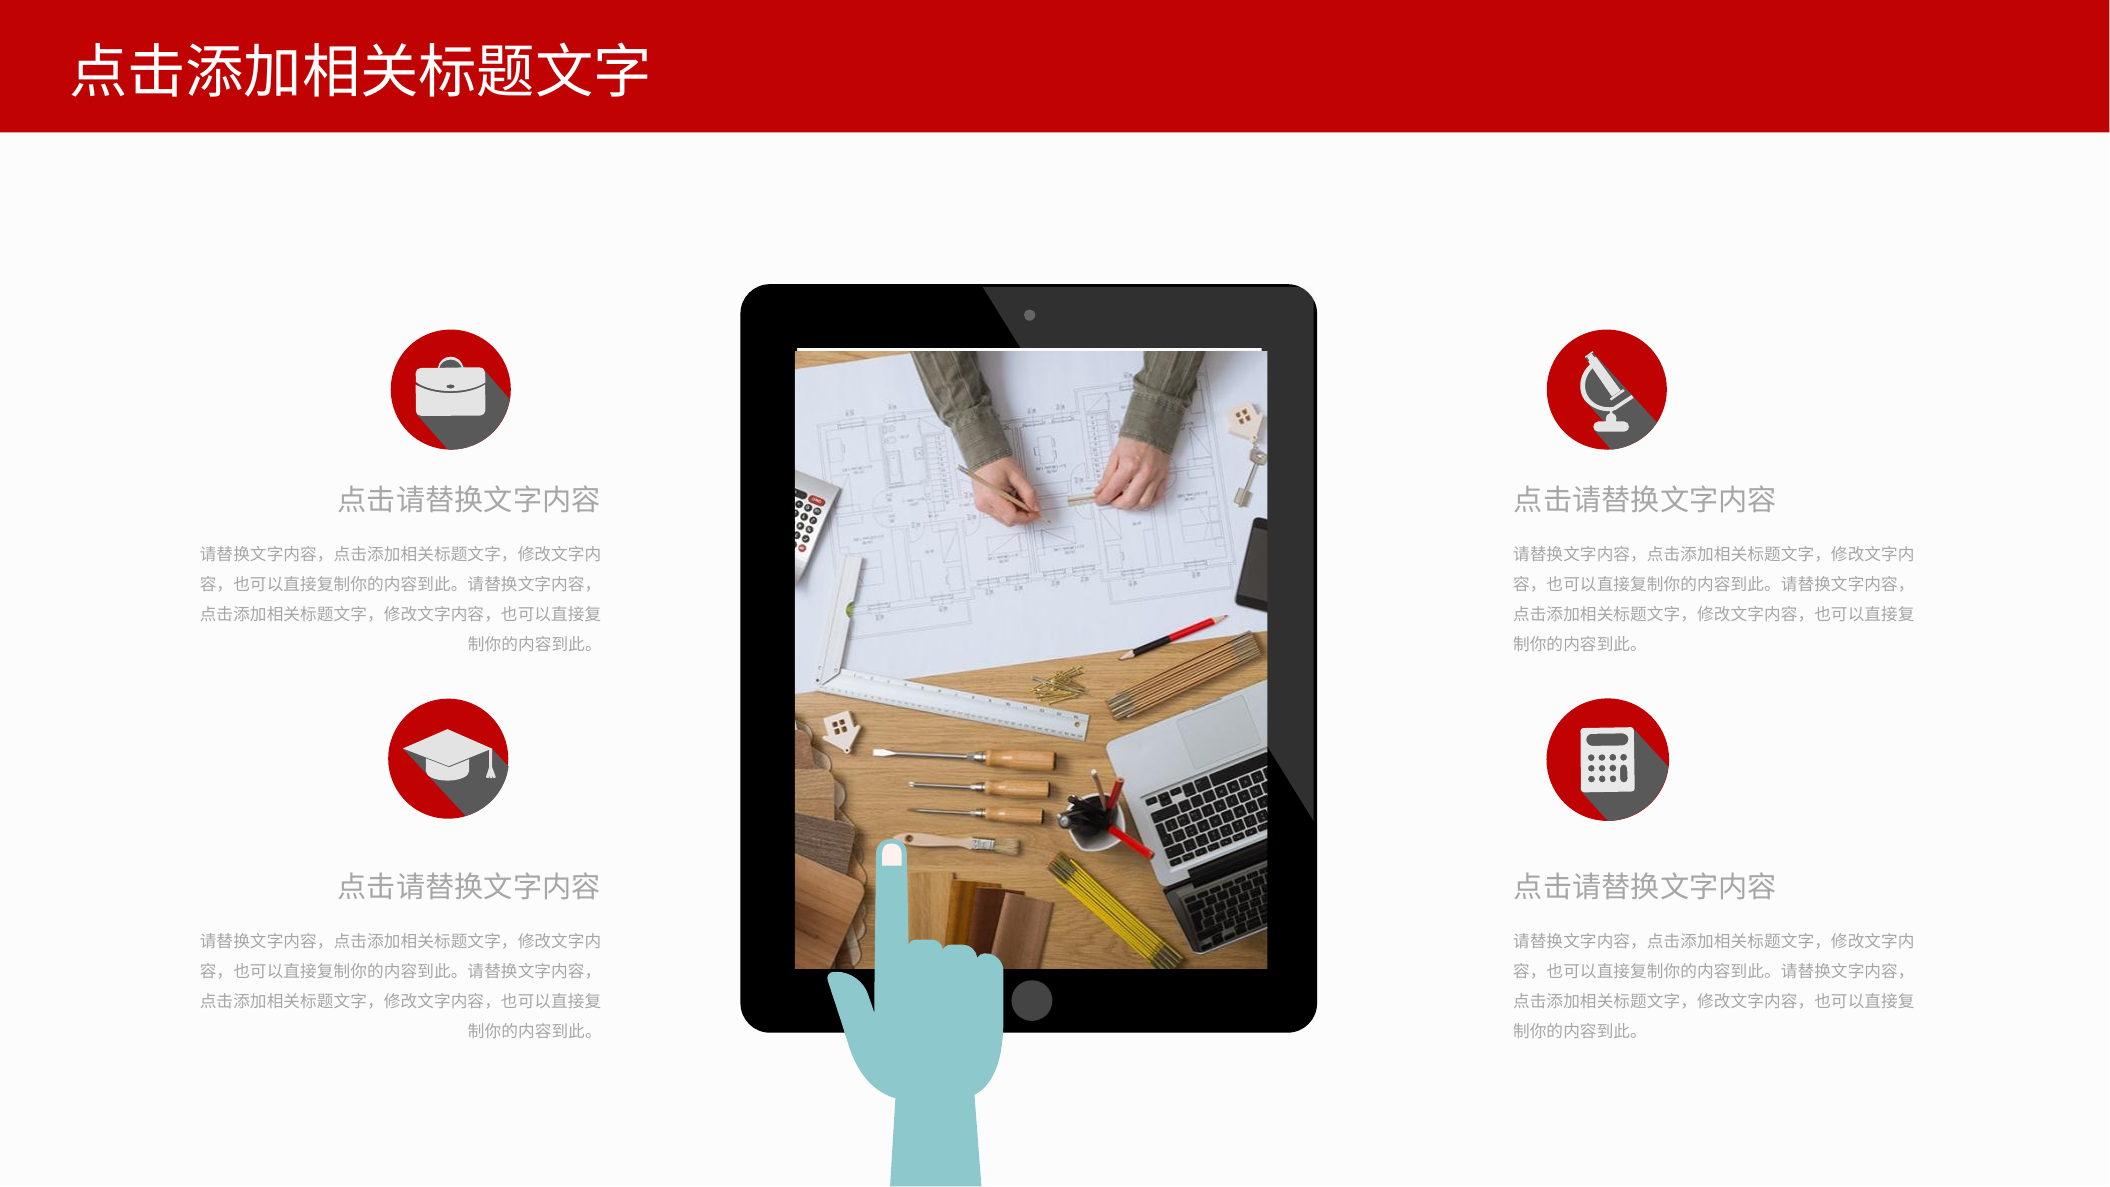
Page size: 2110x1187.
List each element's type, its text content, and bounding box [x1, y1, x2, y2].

text_box 请替换文字内容，点击添加相关标题文字，修改文字内容，也可以直接复制你的内容到此。请替换文字内容，点击添加相关标题文字，修改文字内容，也可以直接复制你的内容到此。 [173, 525, 619, 662]
text_box 请替换文字内容，点击添加相关标题文字，修改文字内容，也可以直接复制你的内容到此。请替换文字内容，点击添加相关标题文字，修改文字内容，也可以直接复制你的内容到此。 [1496, 912, 1942, 1049]
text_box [1546, 329, 1667, 450]
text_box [388, 698, 509, 819]
text_box 点击添加相关标题文字 [54, 26, 667, 112]
text_box 点击请替换文字内容 [1497, 860, 1794, 912]
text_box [740, 284, 1318, 1033]
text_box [827, 839, 1004, 1187]
text_box 点击请替换文字内容 [1497, 472, 1794, 524]
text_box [390, 329, 511, 450]
text_box 请替换文字内容，点击添加相关标题文字，修改文字内容，也可以直接复制你的内容到此。请替换文字内容，点击添加相关标题文字，修改文字内容，也可以直接复制你的内容到此。 [173, 912, 619, 1049]
text_box 点击请替换文字内容 [321, 860, 618, 912]
text_box 请替换文字内容，点击添加相关标题文字，修改文字内容，也可以直接复制你的内容到此。请替换文字内容，点击添加相关标题文字，修改文字内容，也可以直接复制你的内容到此。 [1496, 525, 1942, 662]
text_box 点击请替换文字内容 [321, 472, 618, 524]
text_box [1546, 698, 1670, 821]
